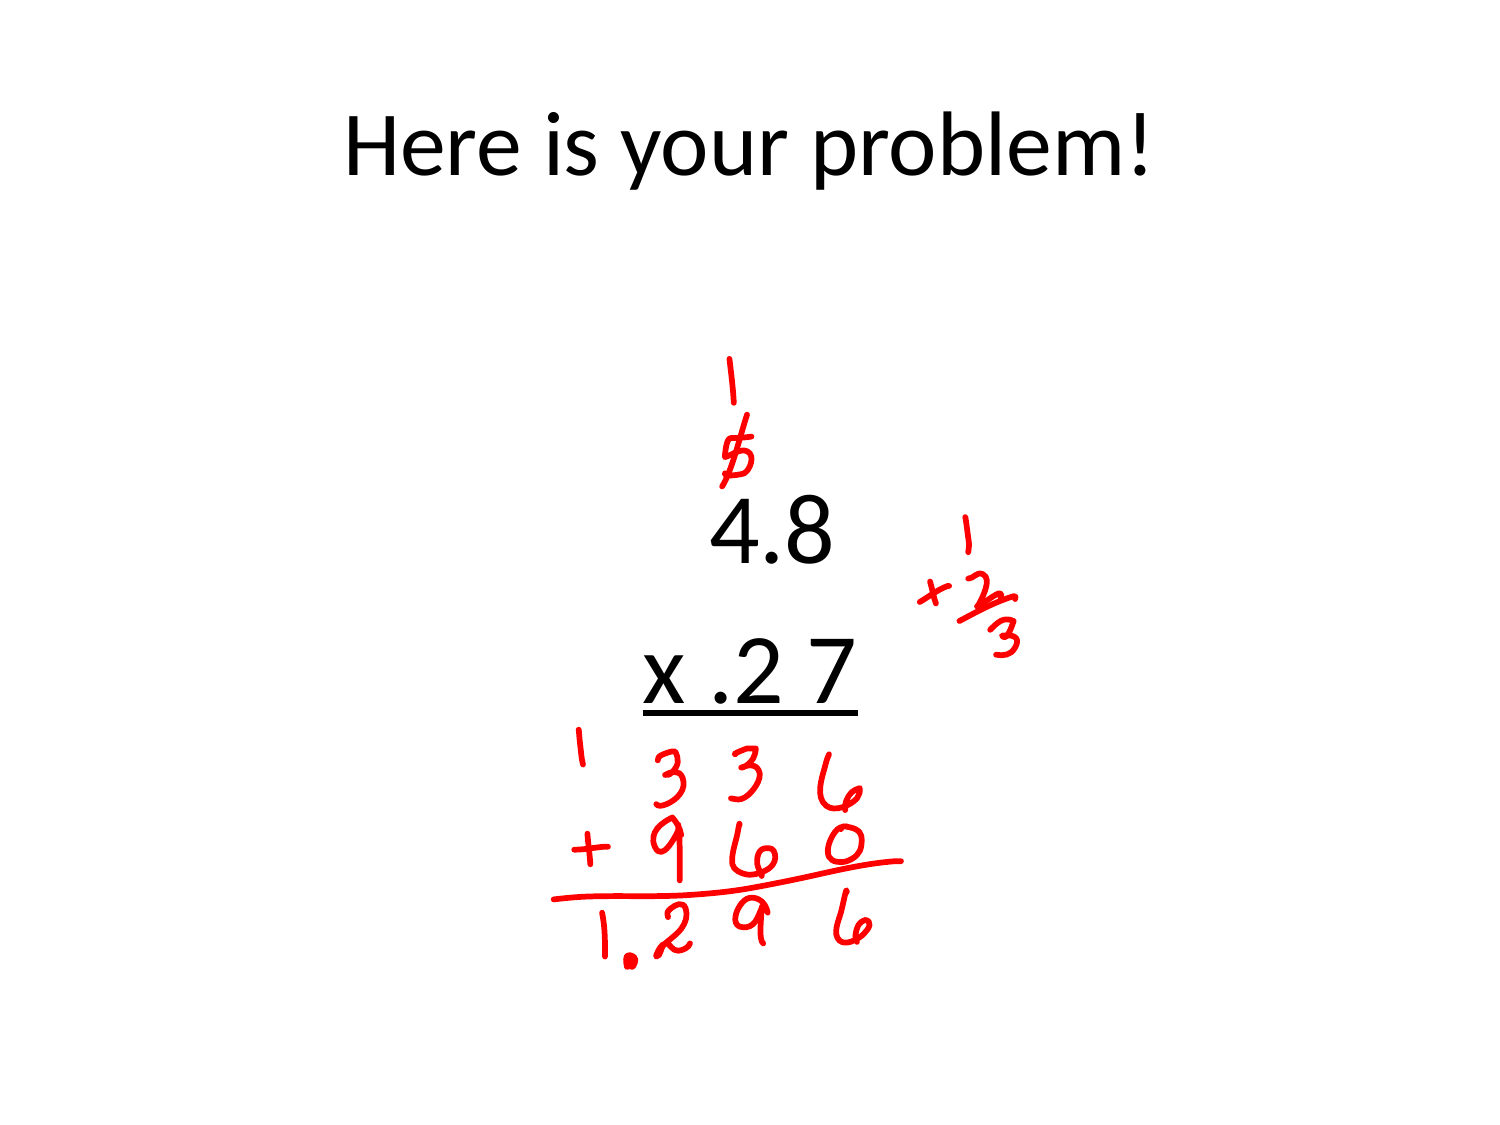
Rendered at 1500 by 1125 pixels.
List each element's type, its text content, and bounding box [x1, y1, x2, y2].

title Here is your problem! [74, 44, 1426, 233]
list 4.8 x .2 7 [74, 262, 1426, 1006]
